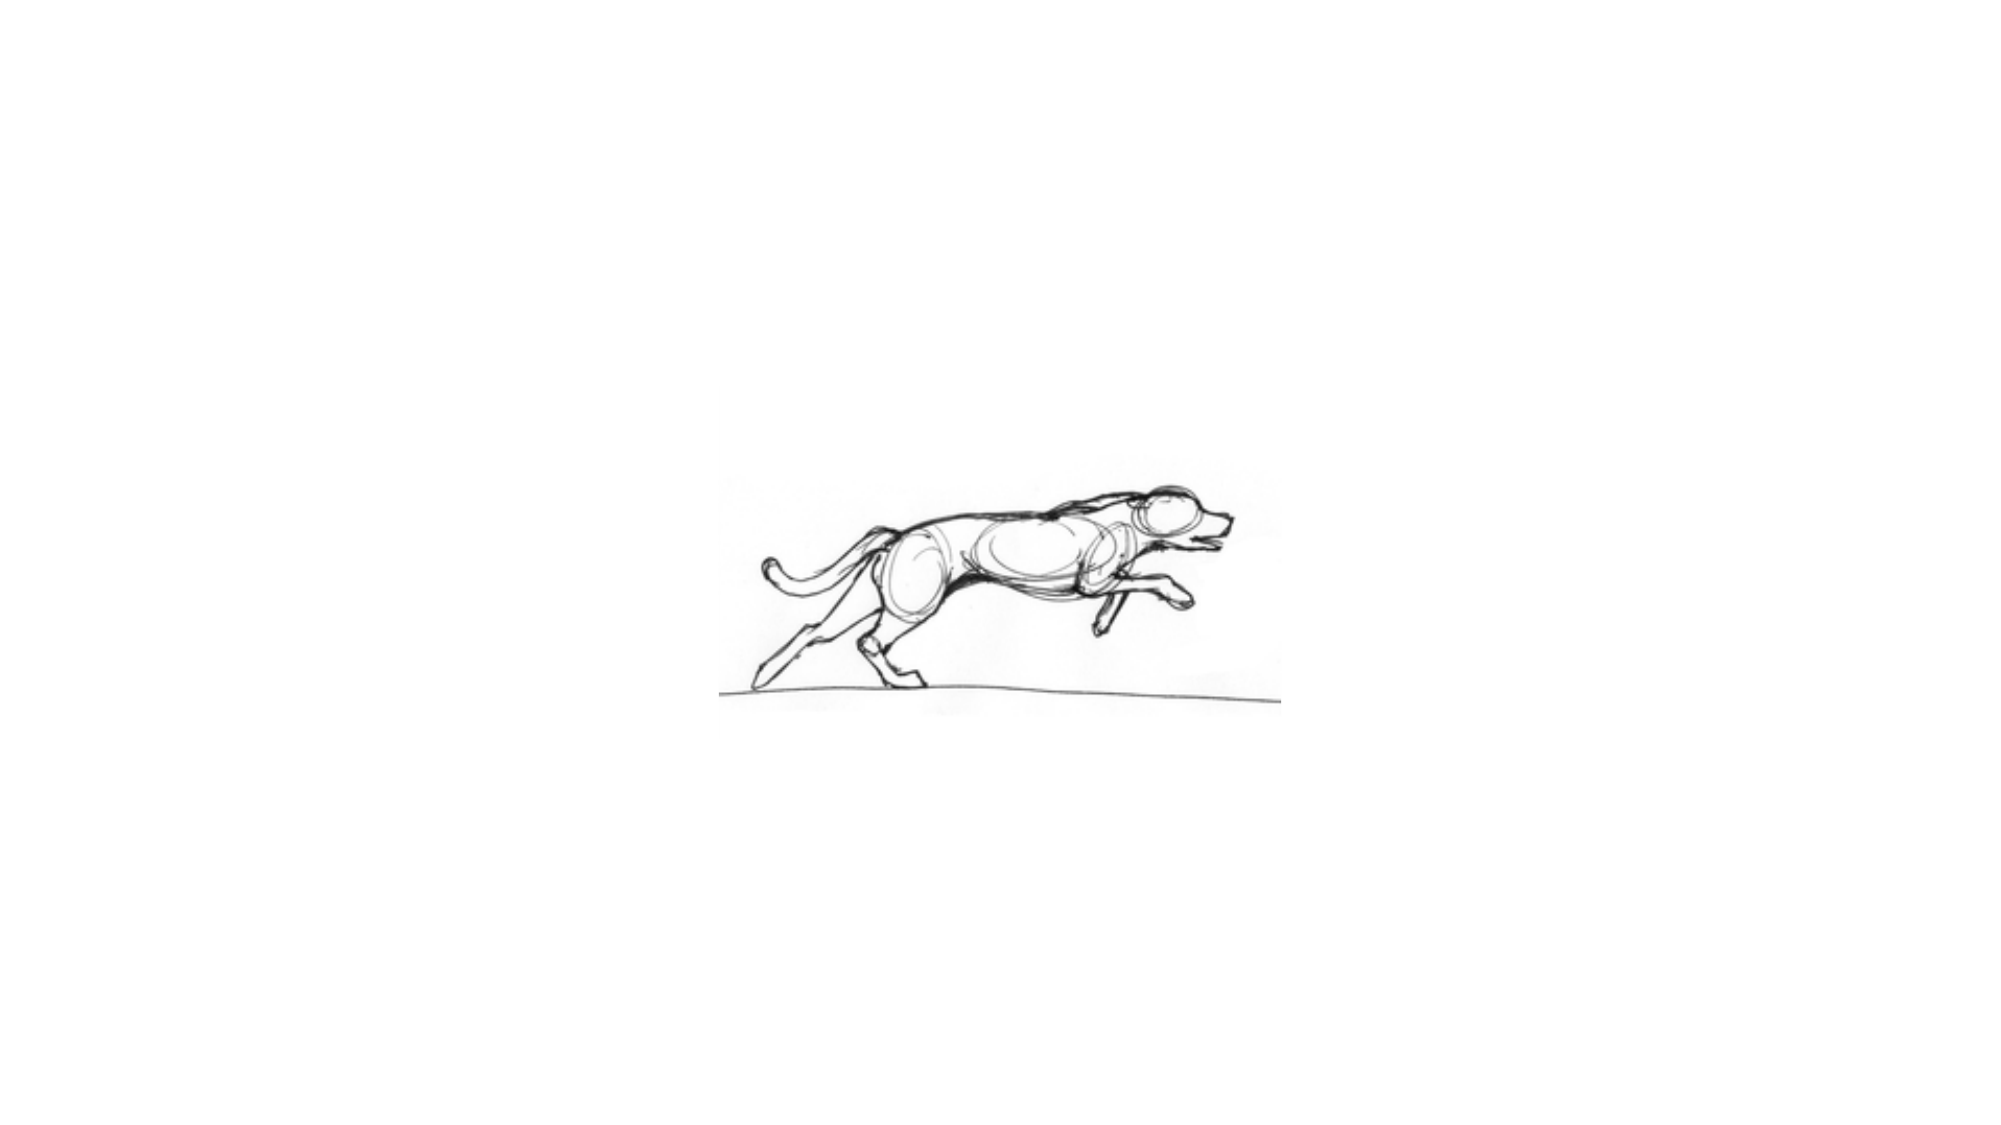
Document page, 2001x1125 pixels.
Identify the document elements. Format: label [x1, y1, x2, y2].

text_box [718, 386, 1282, 739]
